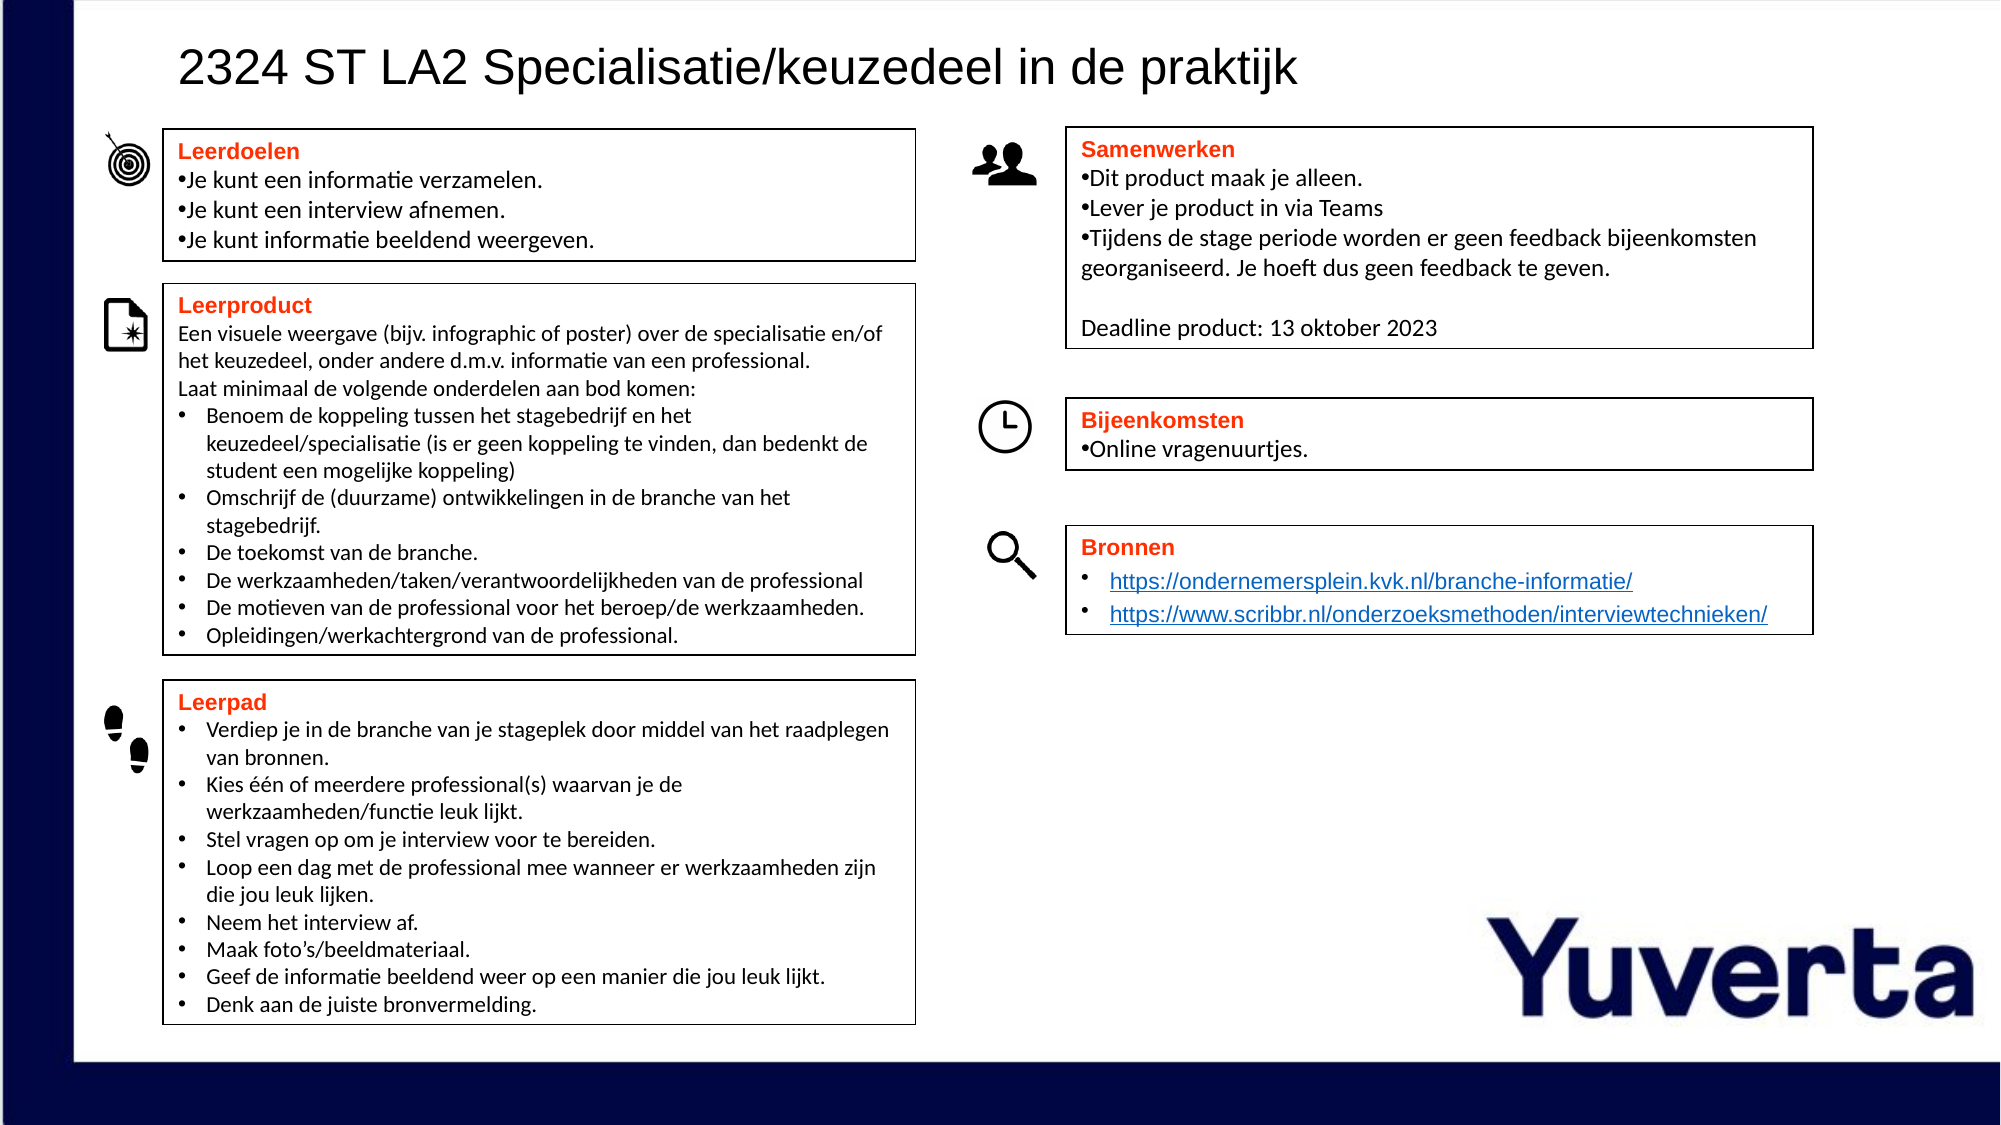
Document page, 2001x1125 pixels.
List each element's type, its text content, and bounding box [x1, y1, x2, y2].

text_box Bronnen https://ondernemersplein.kvk.nl/branche-informatie/ https://www.scribbr.nl/onderzoeksmethoden/interviewtechnieken/ [1066, 525, 1813, 635]
text_box 2324 ST LA2 Specialisatie/keuzedeel in de praktijk [163, 26, 1459, 102]
text_box Leerdoelen Je kunt een informatie verzamelen. Je kunt een interview afnemen. Je kunt informatie beeldend weergeven. [163, 128, 916, 261]
text_box Leerpad Verdiep je in de branche van je stageplek door middel van het raadplegen van bronnen. Kies één of meerdere professional(s) waarvan je de werkzaamheden/functie leuk lijkt. Stel vragen op om je interview voor te bereiden. Loop een dag met de professional mee wanneer er werkzaamheden zijn die jou leuk lijken. Neem het interview af. Maak foto’s/beeldmateriaal. Geef de informatie beeldend weer op een manier die jou leuk lijkt. Denk aan de juiste bronvermelding. [163, 679, 916, 1025]
text_box Leerproduct Een visuele weergave (bijv. infographic of poster) over de specialisatie en/of het keuzedeel, onder andere d.m.v. informatie van een professional. Laat minimaal de volgende onderdelen aan bod komen: Benoem de koppeling tussen het stagebedrijf en het keuzedeel/specialisatie (is er geen koppeling te vinden, dan bedenkt de student een mogelijke koppeling) Omschrijf de (duurzame) ontwikkelingen in de branche van het stagebedrijf. De toekomst van de branche. De werkzaamheden/taken/verantwoordelijkheden van de professional De motieven van de professional voor het beroep/de werkzaamheden. Opleidingen/werkachtergrond van de professional. [163, 283, 916, 656]
picture [0, 0, 2001, 1125]
text_box Bijeenkomsten Online vragenuurtjes. [1066, 398, 1813, 471]
text_box Samenwerken Dit product maak je alleen. Lever je product in via Teams Tijdens de stage periode worden er geen feedback bijeenkomsten georganiseerd. Je hoeft dus geen feedback te geven. Deadline product: 13 oktober 2023 [1066, 126, 1813, 349]
